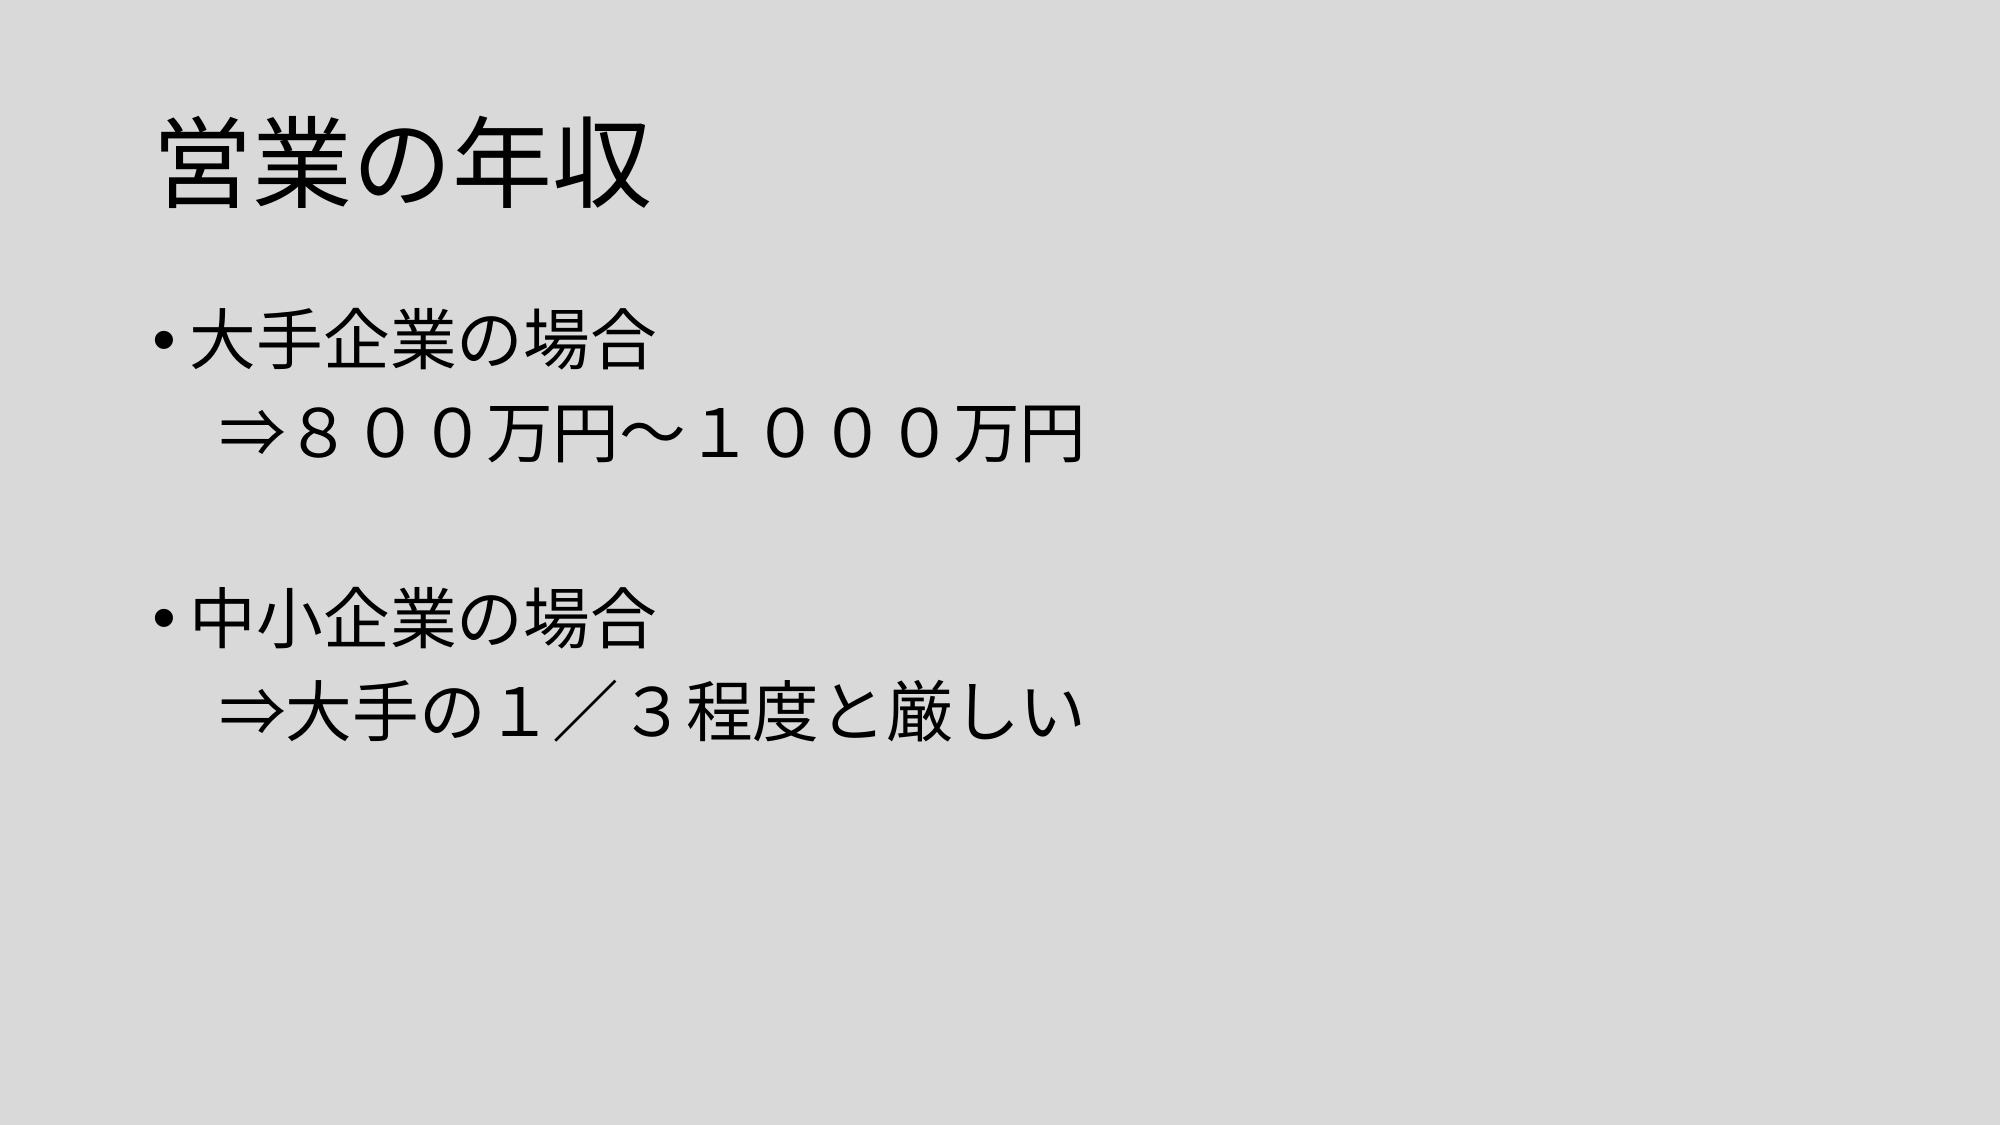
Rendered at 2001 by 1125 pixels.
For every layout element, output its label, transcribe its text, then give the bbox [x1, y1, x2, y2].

list 大手企業の場合 ⇒８００万円～１０００万円 中小企業の場合 ⇒大手の１／３程度と厳しい [137, 299, 1863, 1014]
title 営業の年収 [137, 59, 1863, 278]
